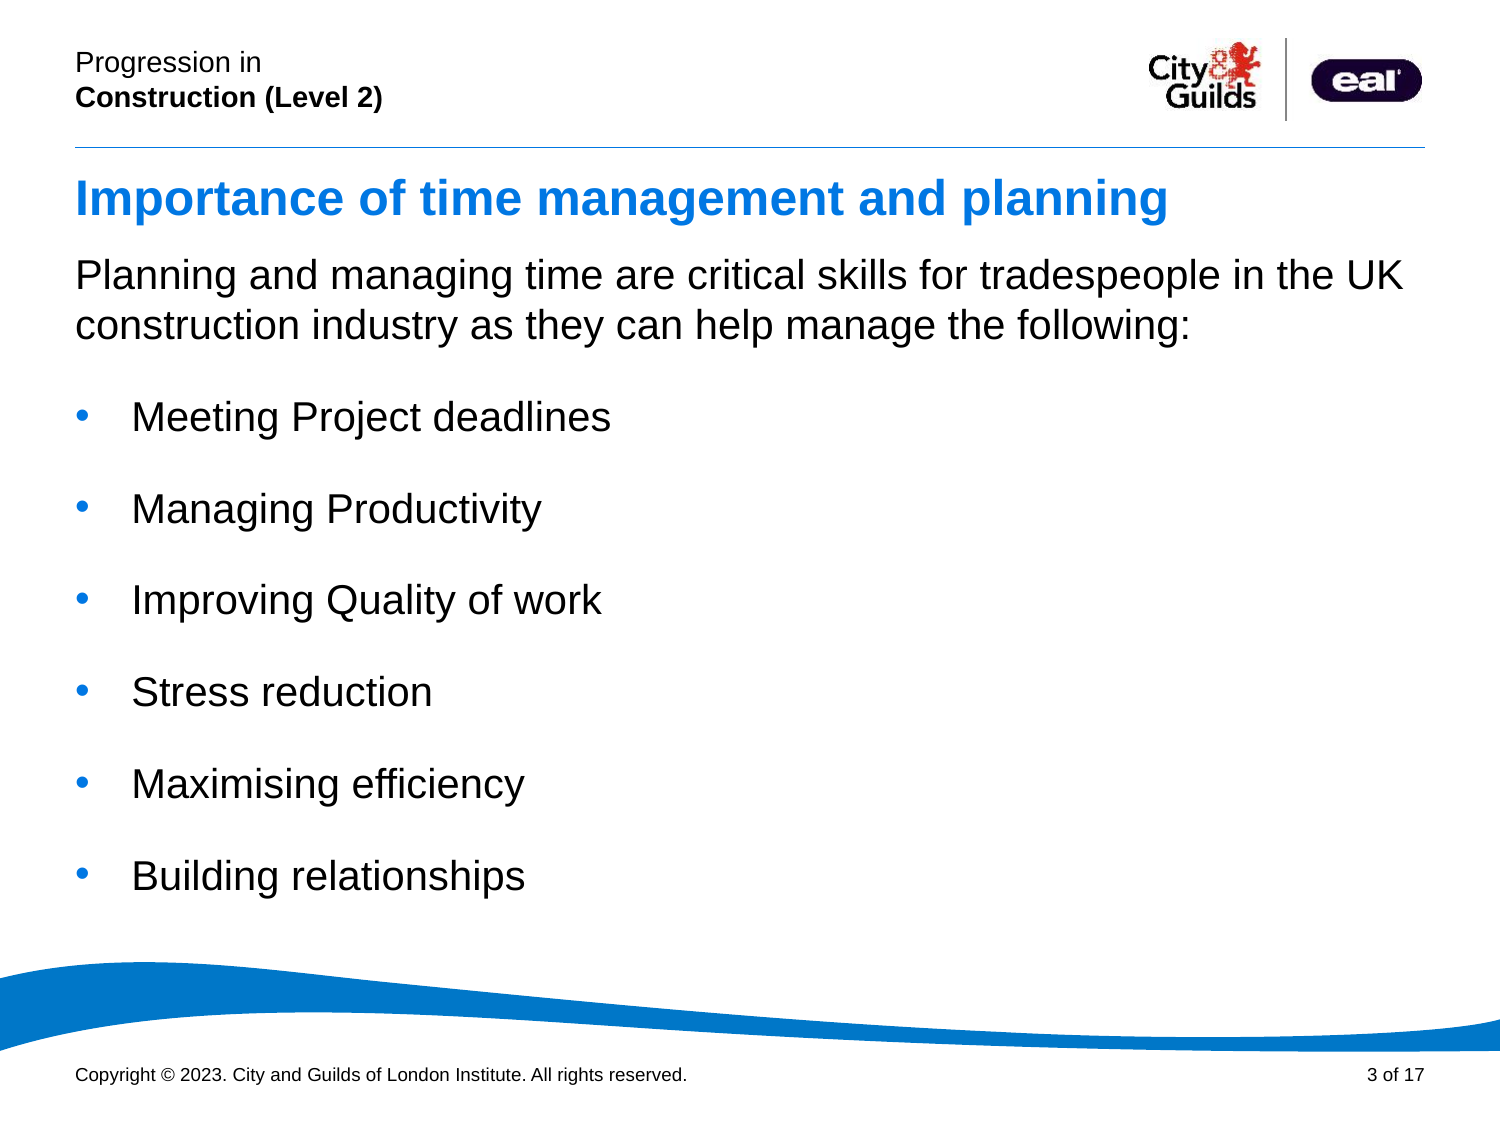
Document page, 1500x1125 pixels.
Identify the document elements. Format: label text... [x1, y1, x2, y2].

picture [1149, 38, 1422, 121]
title Importance of time management and planning [74, 165, 1426, 229]
list Planning and managing time are critical skills for tradespeople in the UK construction industry as they can help manage the following: Meeting Project deadlines Managing Productivity Improving Quality of work Stress reduction Maximising efficiency Building relationships [74, 247, 1426, 946]
